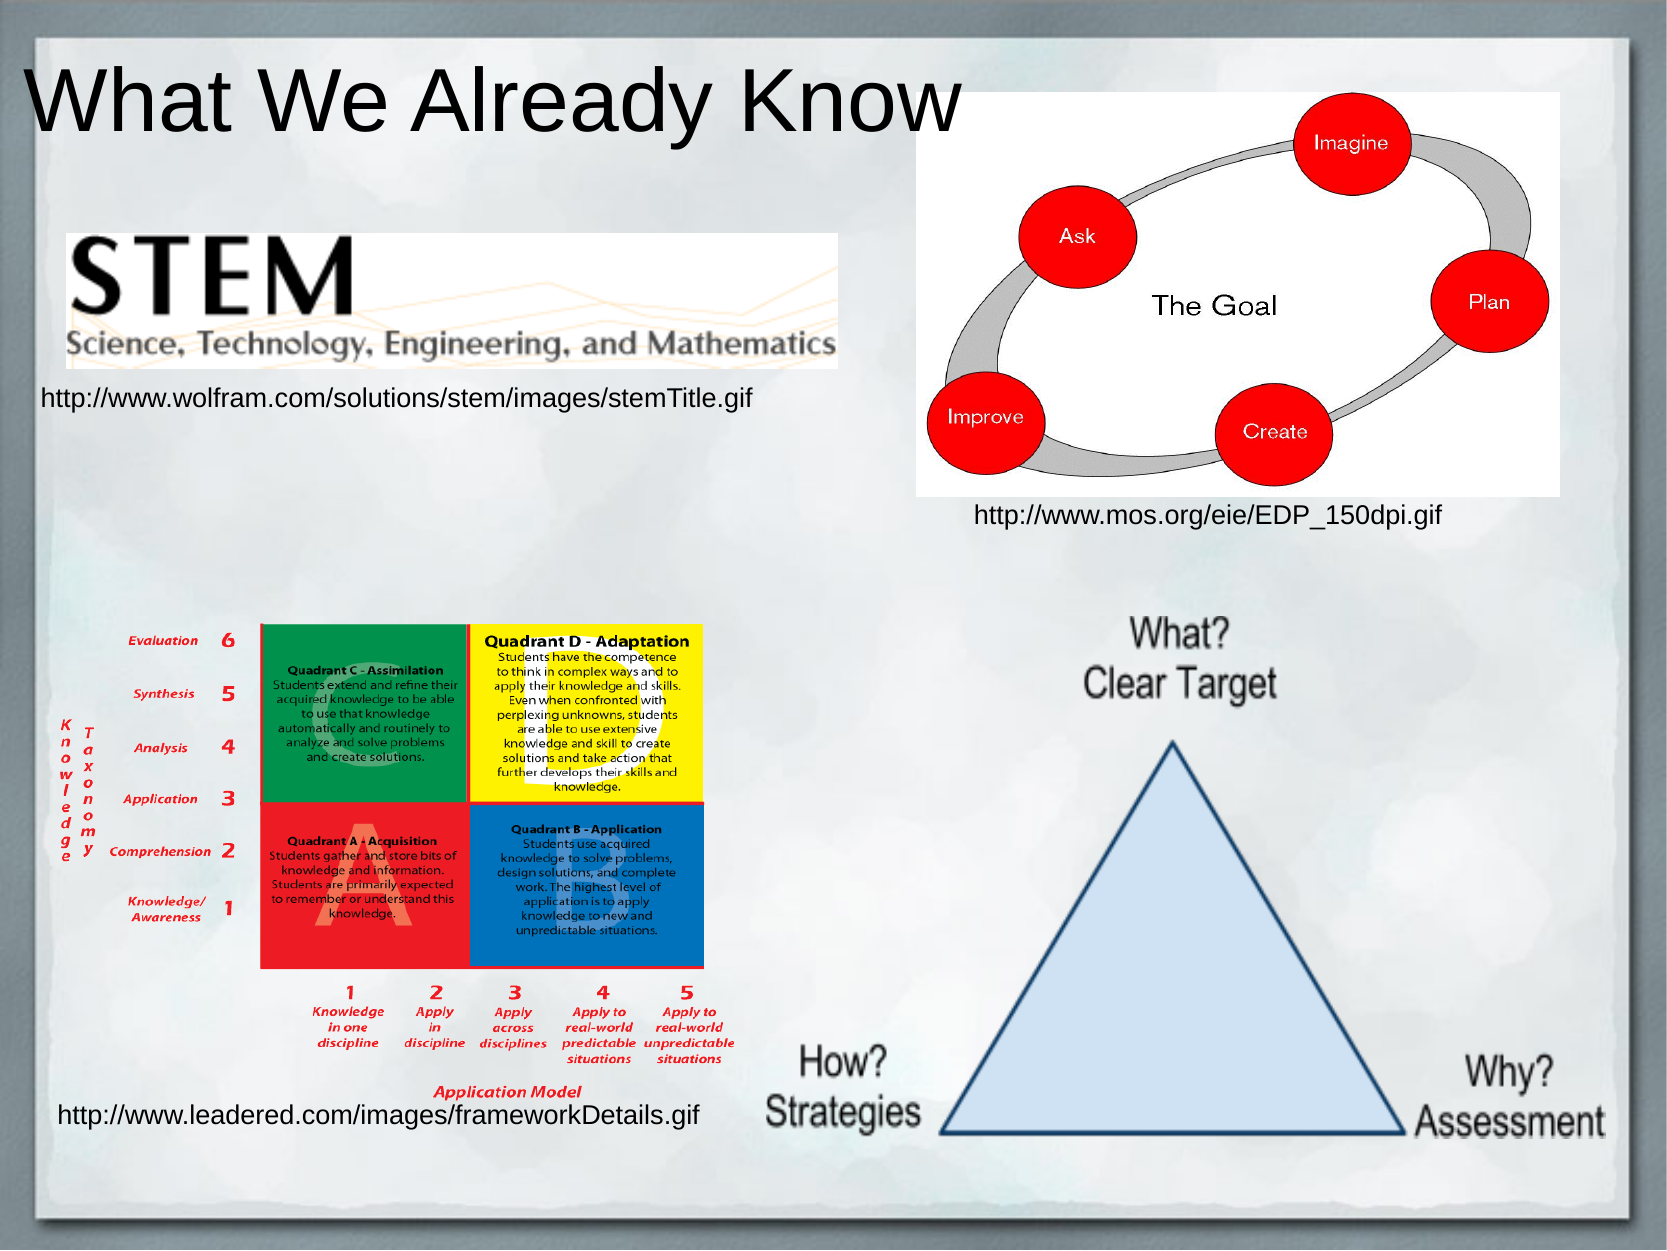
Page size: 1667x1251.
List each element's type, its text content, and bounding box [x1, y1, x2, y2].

text_box http://www.mos.org/eie/EDP_150dpi.gif [973, 505, 1534, 531]
picture [0, 0, 1667, 1250]
text_box http://www.leadered.com/images/frameworkDetails.gif [57, 1099, 761, 1131]
text_box http://www.wolfram.com/solutions/stem/images/stemTitle.gif [40, 383, 866, 415]
title What We Already Know [23, 50, 1611, 200]
